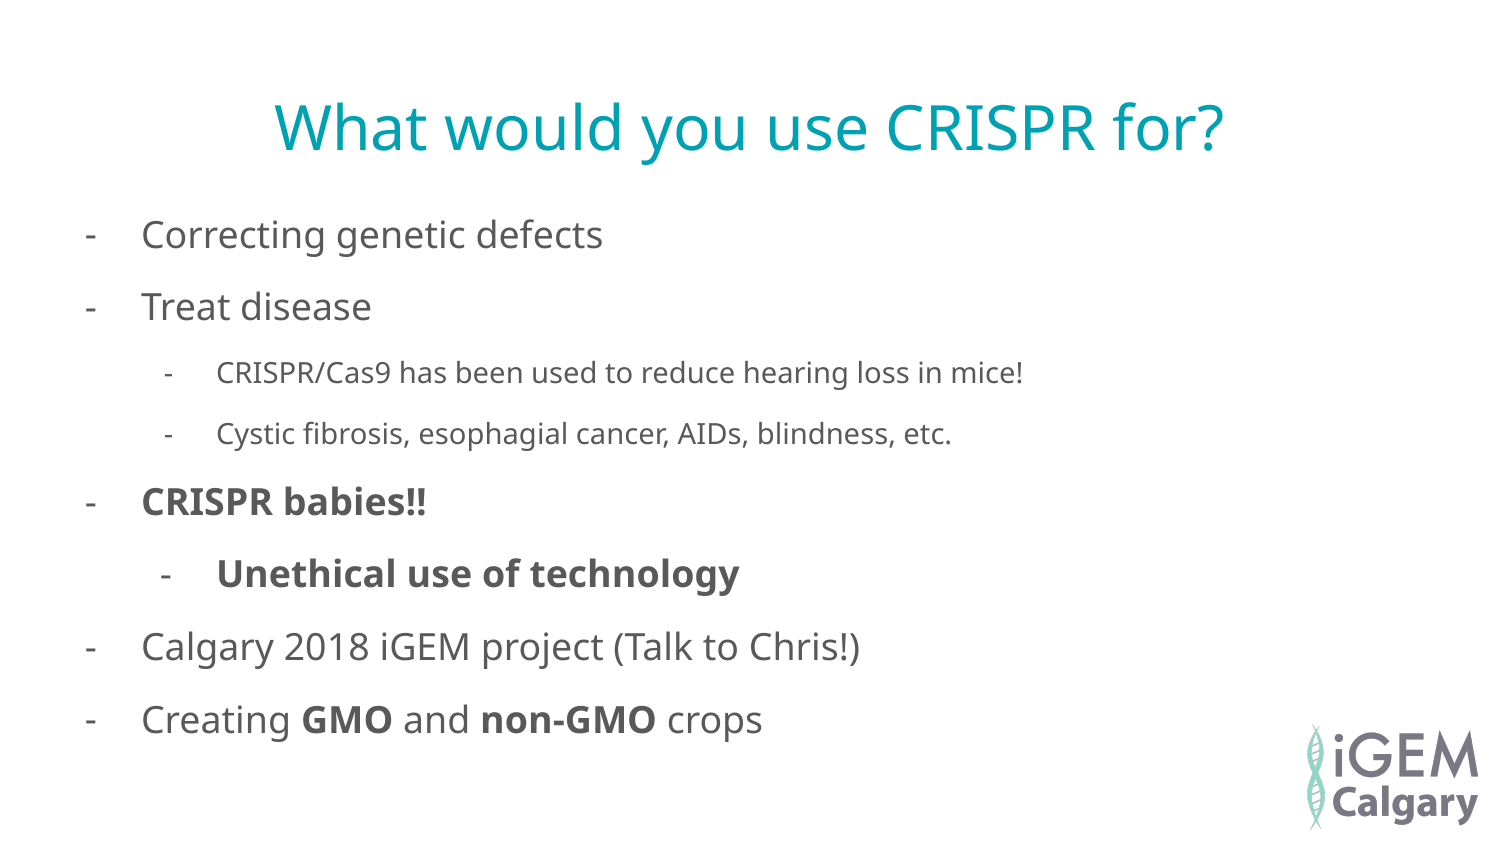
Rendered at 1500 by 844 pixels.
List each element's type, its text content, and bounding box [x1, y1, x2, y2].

text_box T7 Binary Vector System [1304, 717, 1488, 833]
title What would you use CRISPR for? [51, 72, 1449, 167]
list Correcting genetic defects Treat disease CRISPR/Cas9 has been used to reduce hearing loss in mice! Cystic fibrosis, esophagial cancer, AIDs, blindness, etc. CRISPR babies!! Unethical use of technology Calgary 2018 iGEM project (Talk to Chris!) Creating GMO and non-GMO crops [51, 189, 1449, 750]
